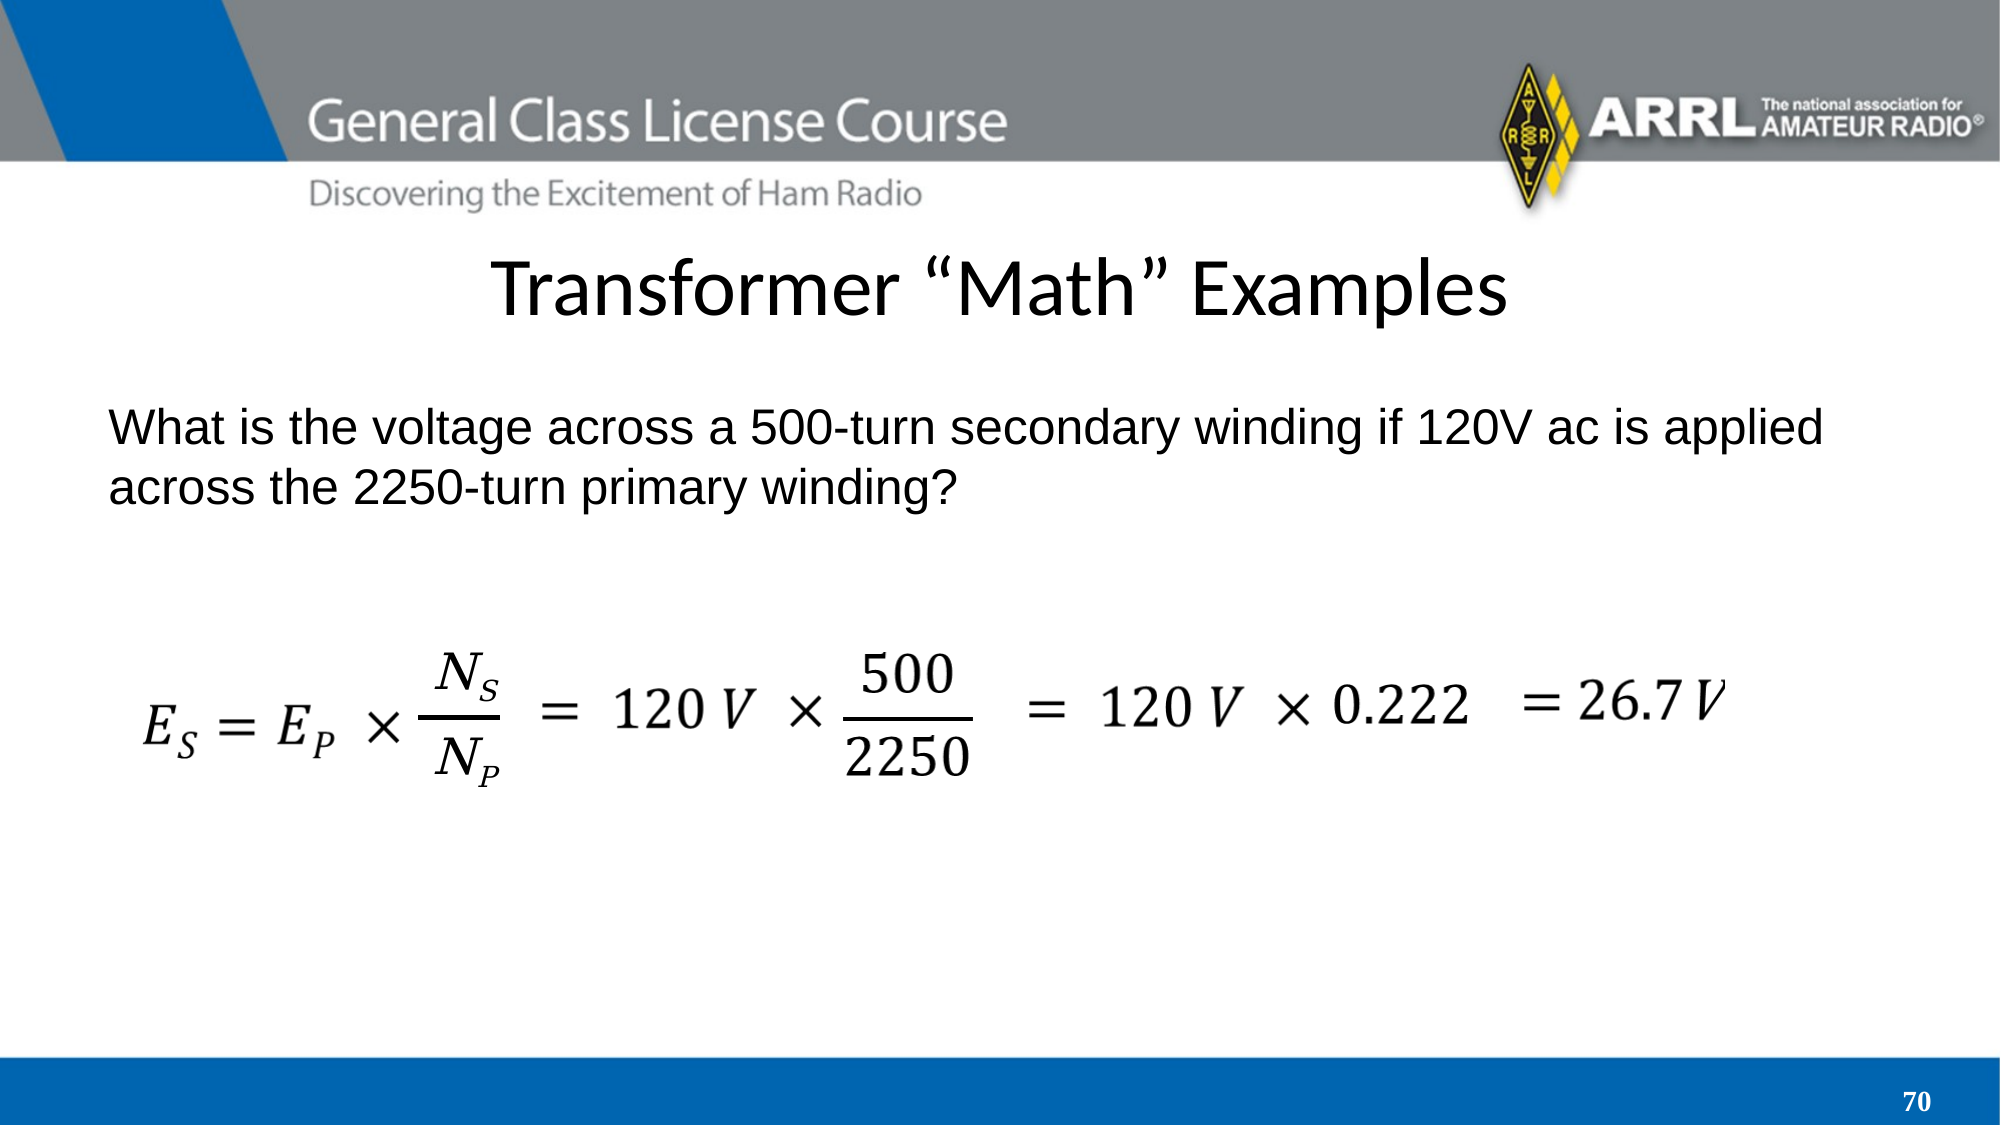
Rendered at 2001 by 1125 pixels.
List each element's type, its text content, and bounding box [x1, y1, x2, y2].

text_box What is the voltage across a 500-turn secondary winding if 120V ac is applied across the 2250-turn primary winding? [93, 387, 1869, 522]
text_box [417, 631, 531, 794]
picture [0, 0, 2001, 1125]
text_box [1494, 661, 1725, 733]
text_box [132, 687, 412, 759]
title Transformer “Math” Examples [99, 224, 1900, 413]
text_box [999, 666, 1482, 741]
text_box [537, 643, 982, 778]
